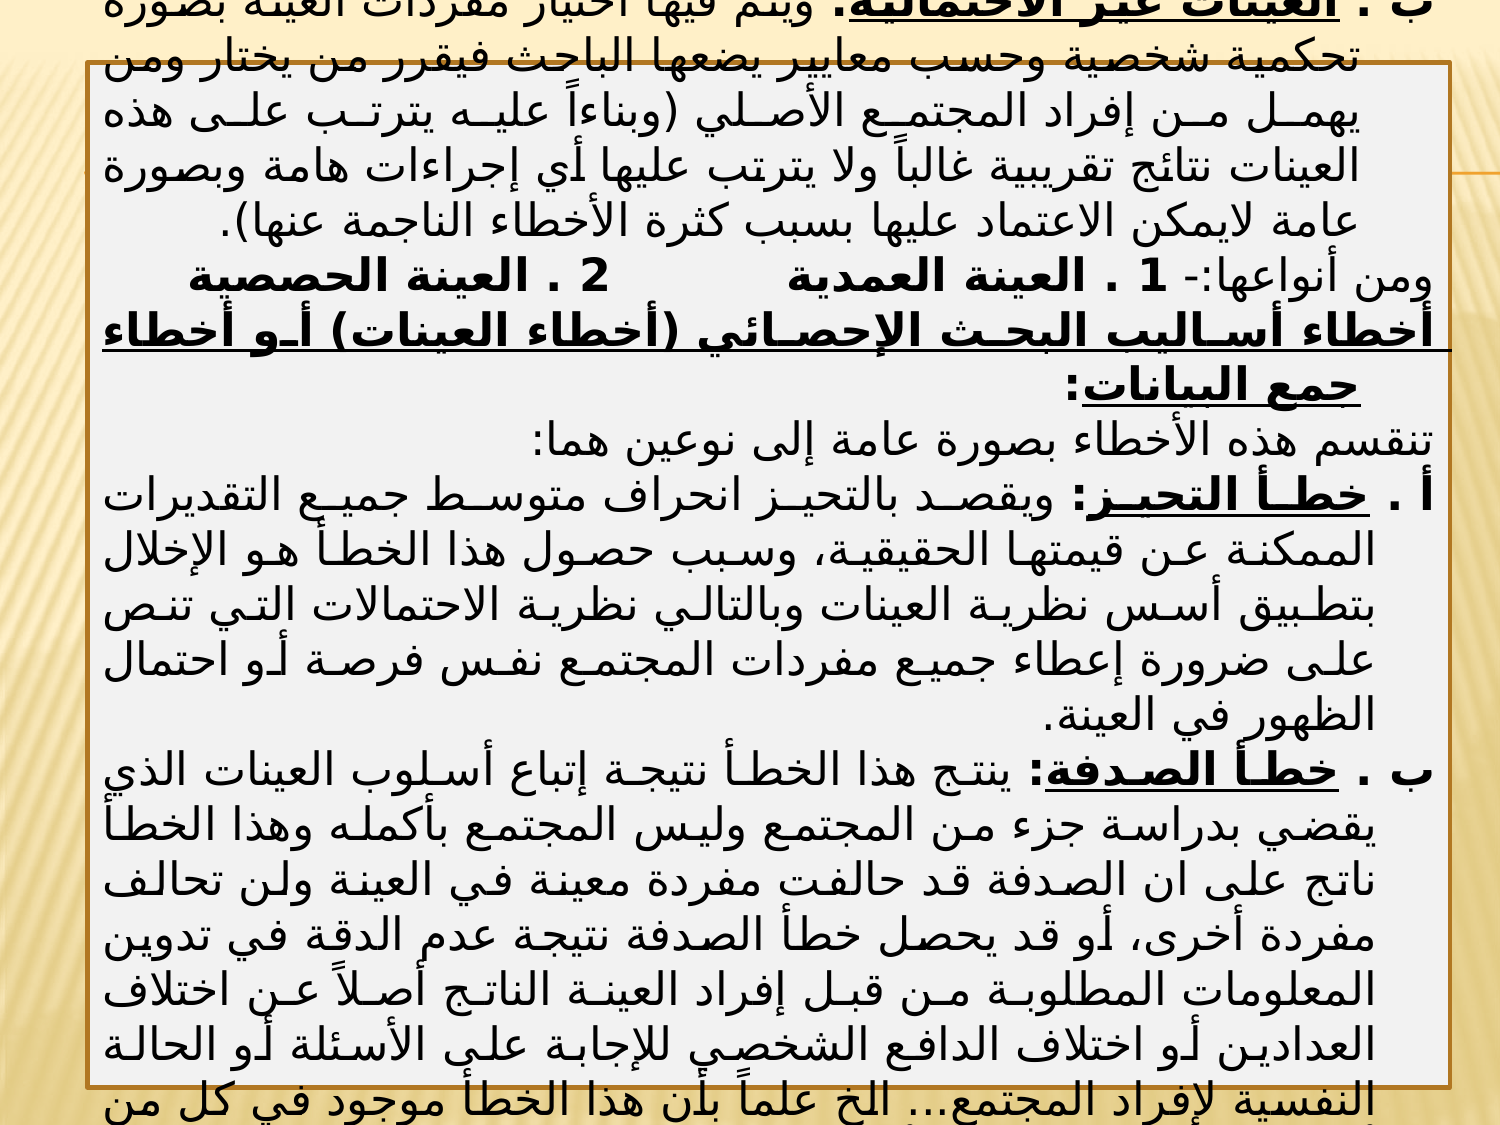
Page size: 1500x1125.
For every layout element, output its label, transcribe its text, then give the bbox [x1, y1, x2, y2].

text_box ب . العينات غير الاحتمالية: ويتم فيها اختيار مفردات العينة بصورة تحكمية شخصية وحسب معايير يضعها الباحث فيقرر من يختار ومن يهمل من إفراد المجتمع الأصلي (وبناءاً عليه يترتب على هذه العينات نتائج تقريبية غالباً ولا يترتب عليها أي إجراءات هامة وبصورة عامة لايمكن الاعتماد عليها بسبب كثرة الأخطاء الناجمة عنها). ومن أنواعها:- 1 . العينة العمدية 2 . العينة الحصصية أخطاء أساليب البحث الإحصائي (أخطاء العينات) أو أخطاء جمع البيانات: تنقسم هذه الأخطاء بصورة عامة إلى نوعين هما: أ . خطأ التحيز: ويقصد بالتحيز انحراف متوسط جميع التقديرات الممكنة عن قيمتها الحقيقية، وسبب حصول هذا الخطأ هو الإخلال بتطبيق أسس نظرية العينات وبالتالي نظرية الاحتمالات التي تنص على ضرورة إعطاء جميع مفردات المجتمع نفس فرصة أو احتمال الظهور في العينة. ب . خطأ الصدفة: ينتج هذا الخطأ نتيجة إتباع أسلوب العينات الذي يقضي بدراسة جزء من المجتمع وليس المجتمع بأكمله وهذا الخطأ ناتج على ان الصدفة قد حالفت مفردة معينة في العينة ولن تحالف مفردة أخرى، أو قد يحصل خطأ الصدفة نتيجة عدم الدقة في تدوين المعلومات المطلوبة من قبل إفراد العينة الناتج أصلاً عن اختلاف العدادين أو اختلاف الدافع الشخصي للإجابة على الأسئلة أو الحالة النفسية لإفراد المجتمع... الخ علماً بأن هذا الخطأ موجود في كل من أسلوب الحصر الشامل وأسلوب العينة. [85, 60, 1452, 1090]
